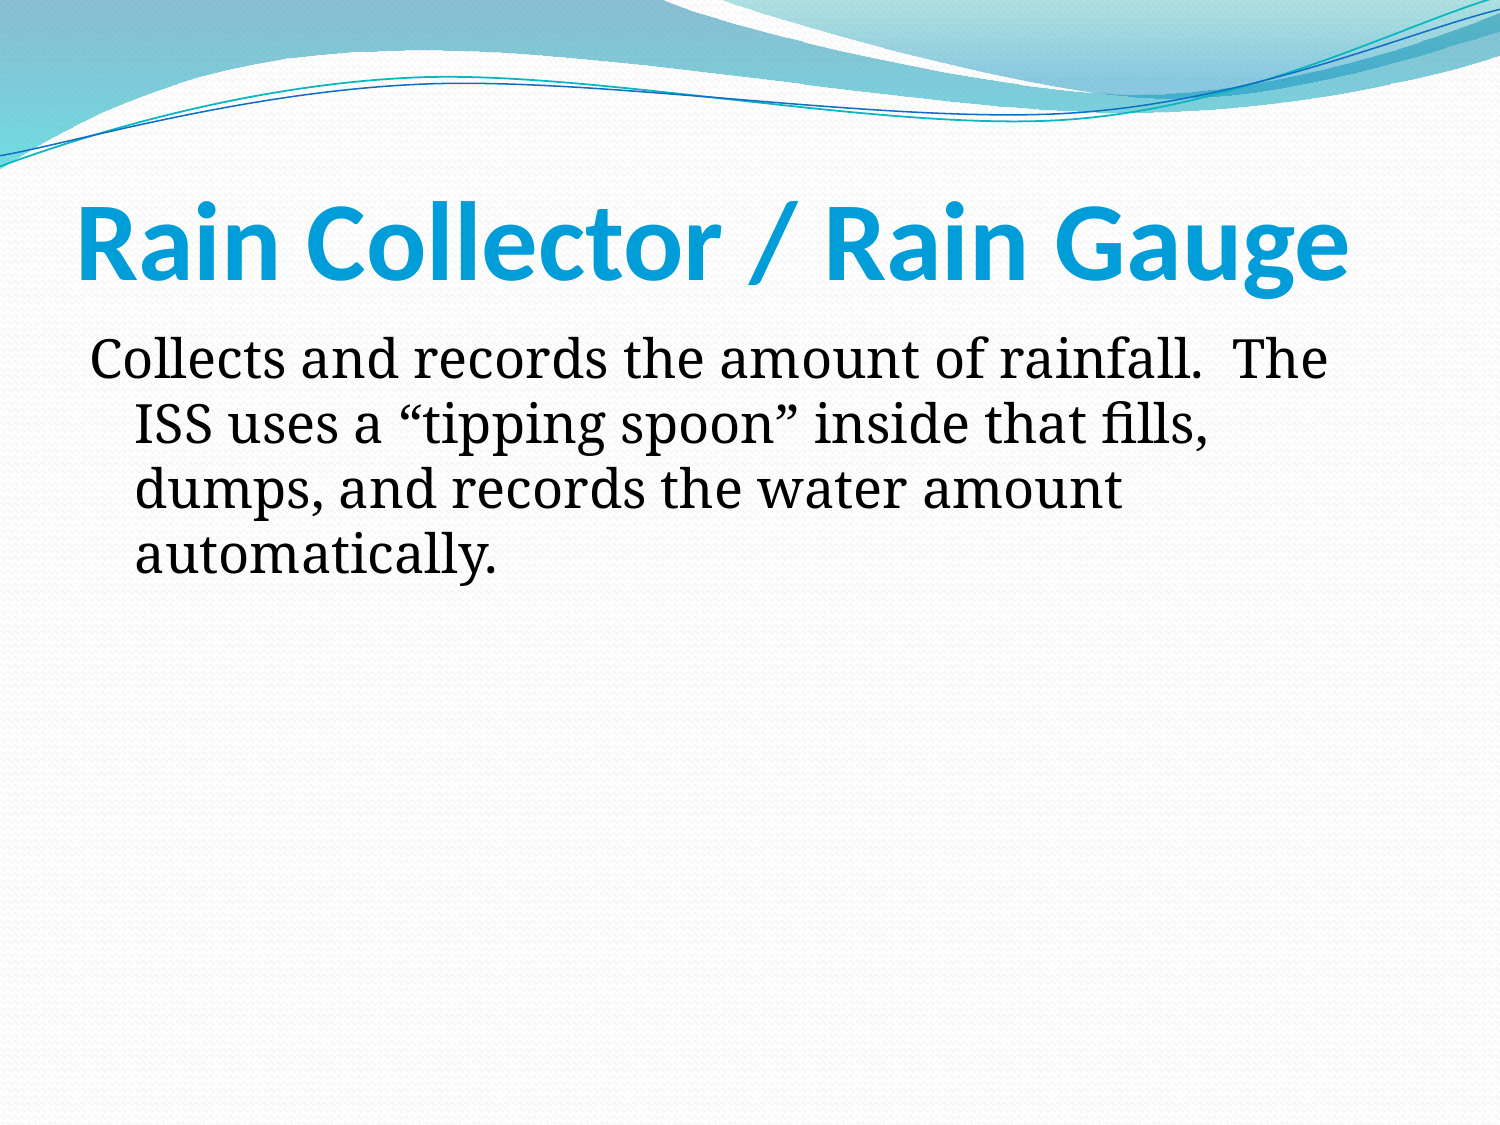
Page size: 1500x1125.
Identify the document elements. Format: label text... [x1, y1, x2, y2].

list Collects and records the amount of rainfall. The ISS uses a “tipping spoon” inside that fills, dumps, and records the water amount automatically. [75, 317, 1425, 1038]
title Rain Collector / Rain Gauge [75, 115, 1425, 303]
